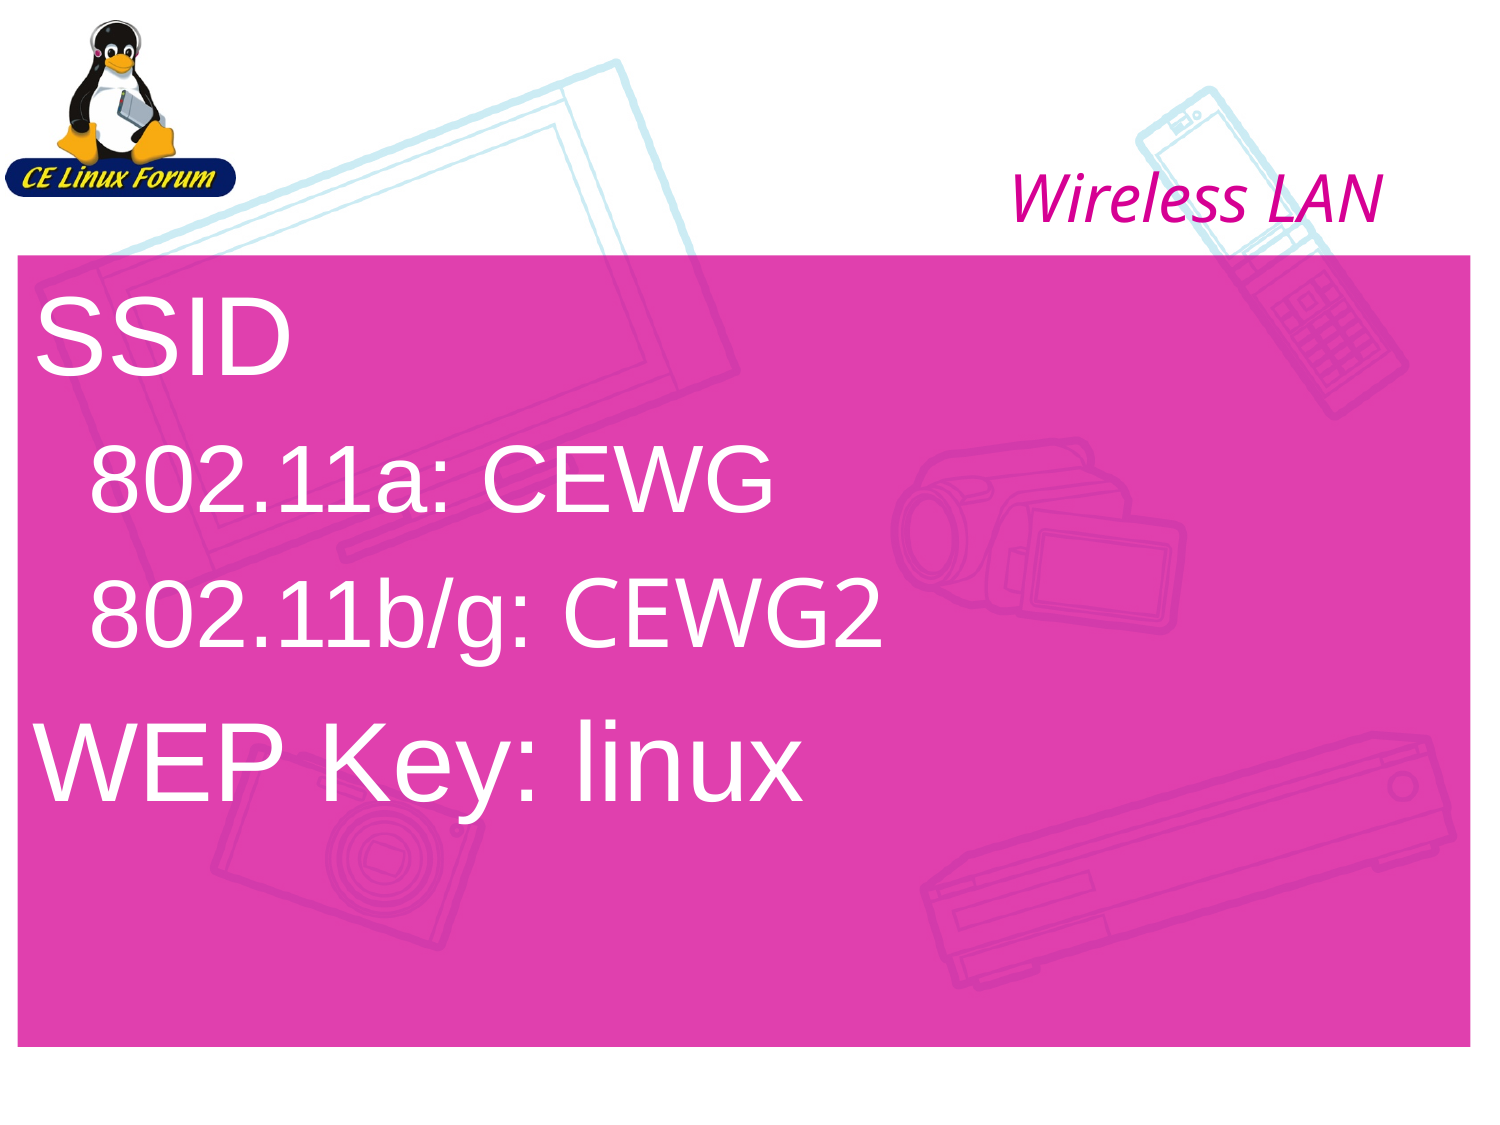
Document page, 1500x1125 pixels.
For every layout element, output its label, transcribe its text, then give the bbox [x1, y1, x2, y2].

picture [0, 0, 1500, 1063]
text_box SSID 802.11a: CEWG 802.11b/g: CEWG2 WEP Key: linux [17, 255, 1471, 1047]
text_box Wireless LAN [994, 148, 1399, 244]
